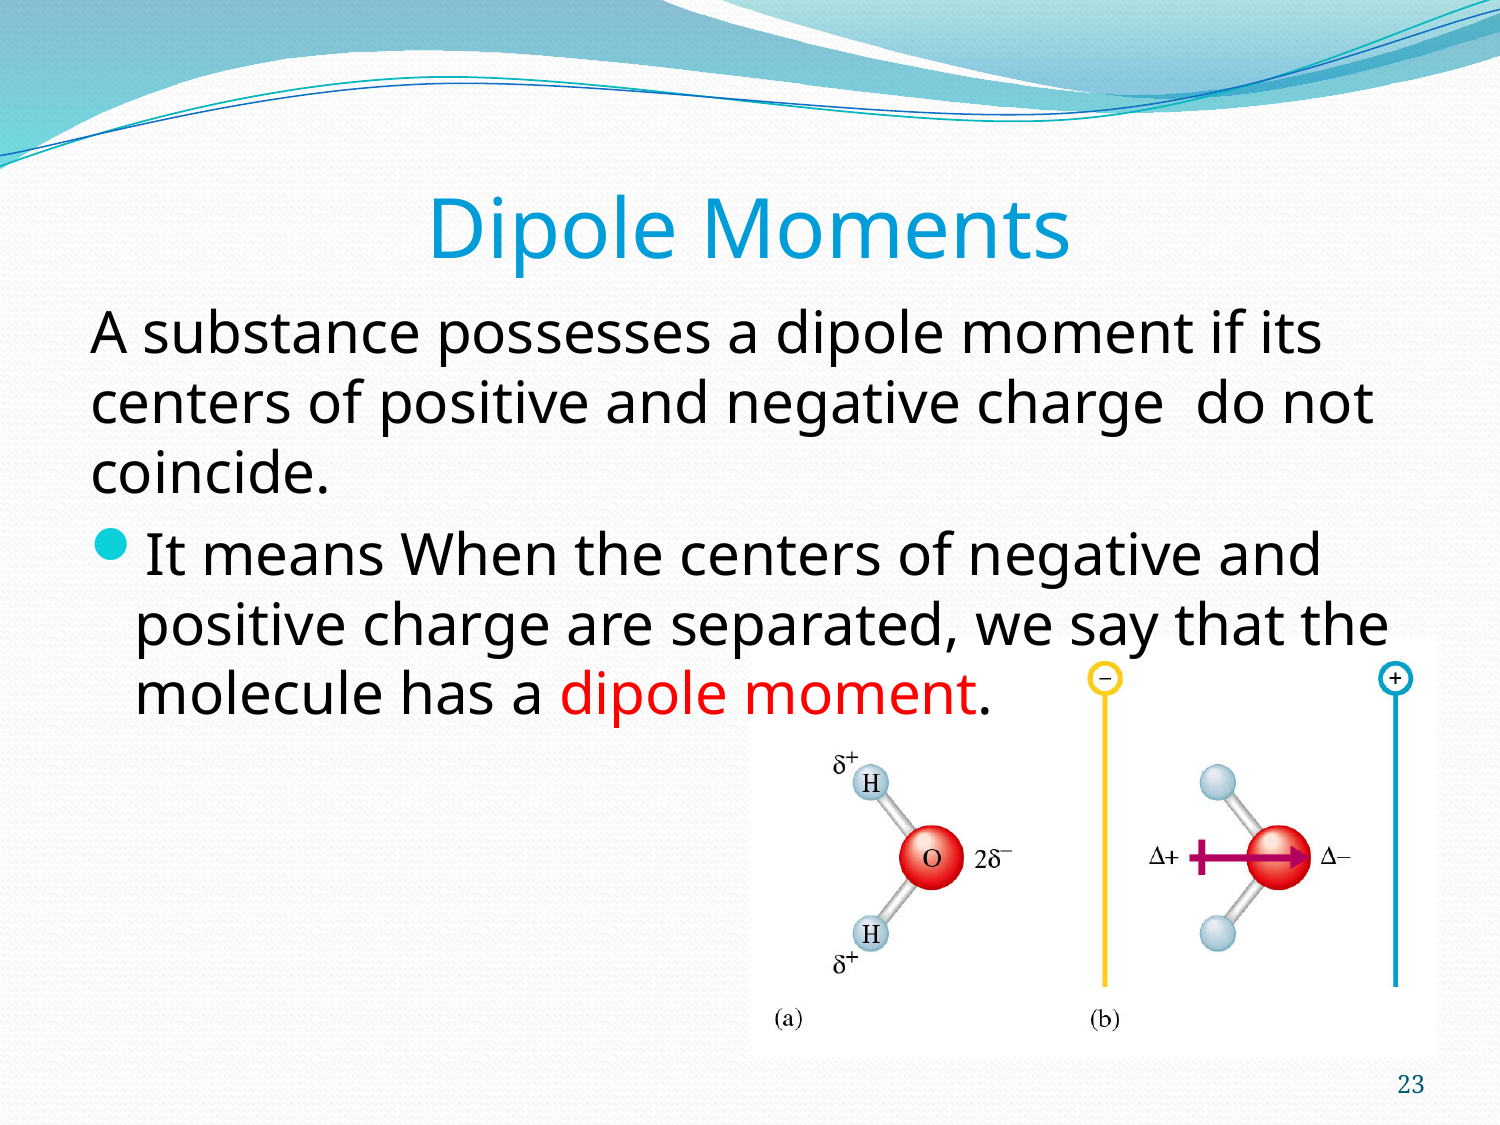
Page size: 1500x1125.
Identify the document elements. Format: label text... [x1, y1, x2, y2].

list A substance possesses a dipole moment if its centers of positive and negative charge do not coincide. It means When the centers of negative and positive charge are separated, we say that the molecule has a dipole moment. [74, 287, 1426, 1008]
title Dipole Moments [74, 87, 1426, 276]
slide_number 23 [1299, 1071, 1425, 1103]
picture [749, 637, 1437, 1058]
